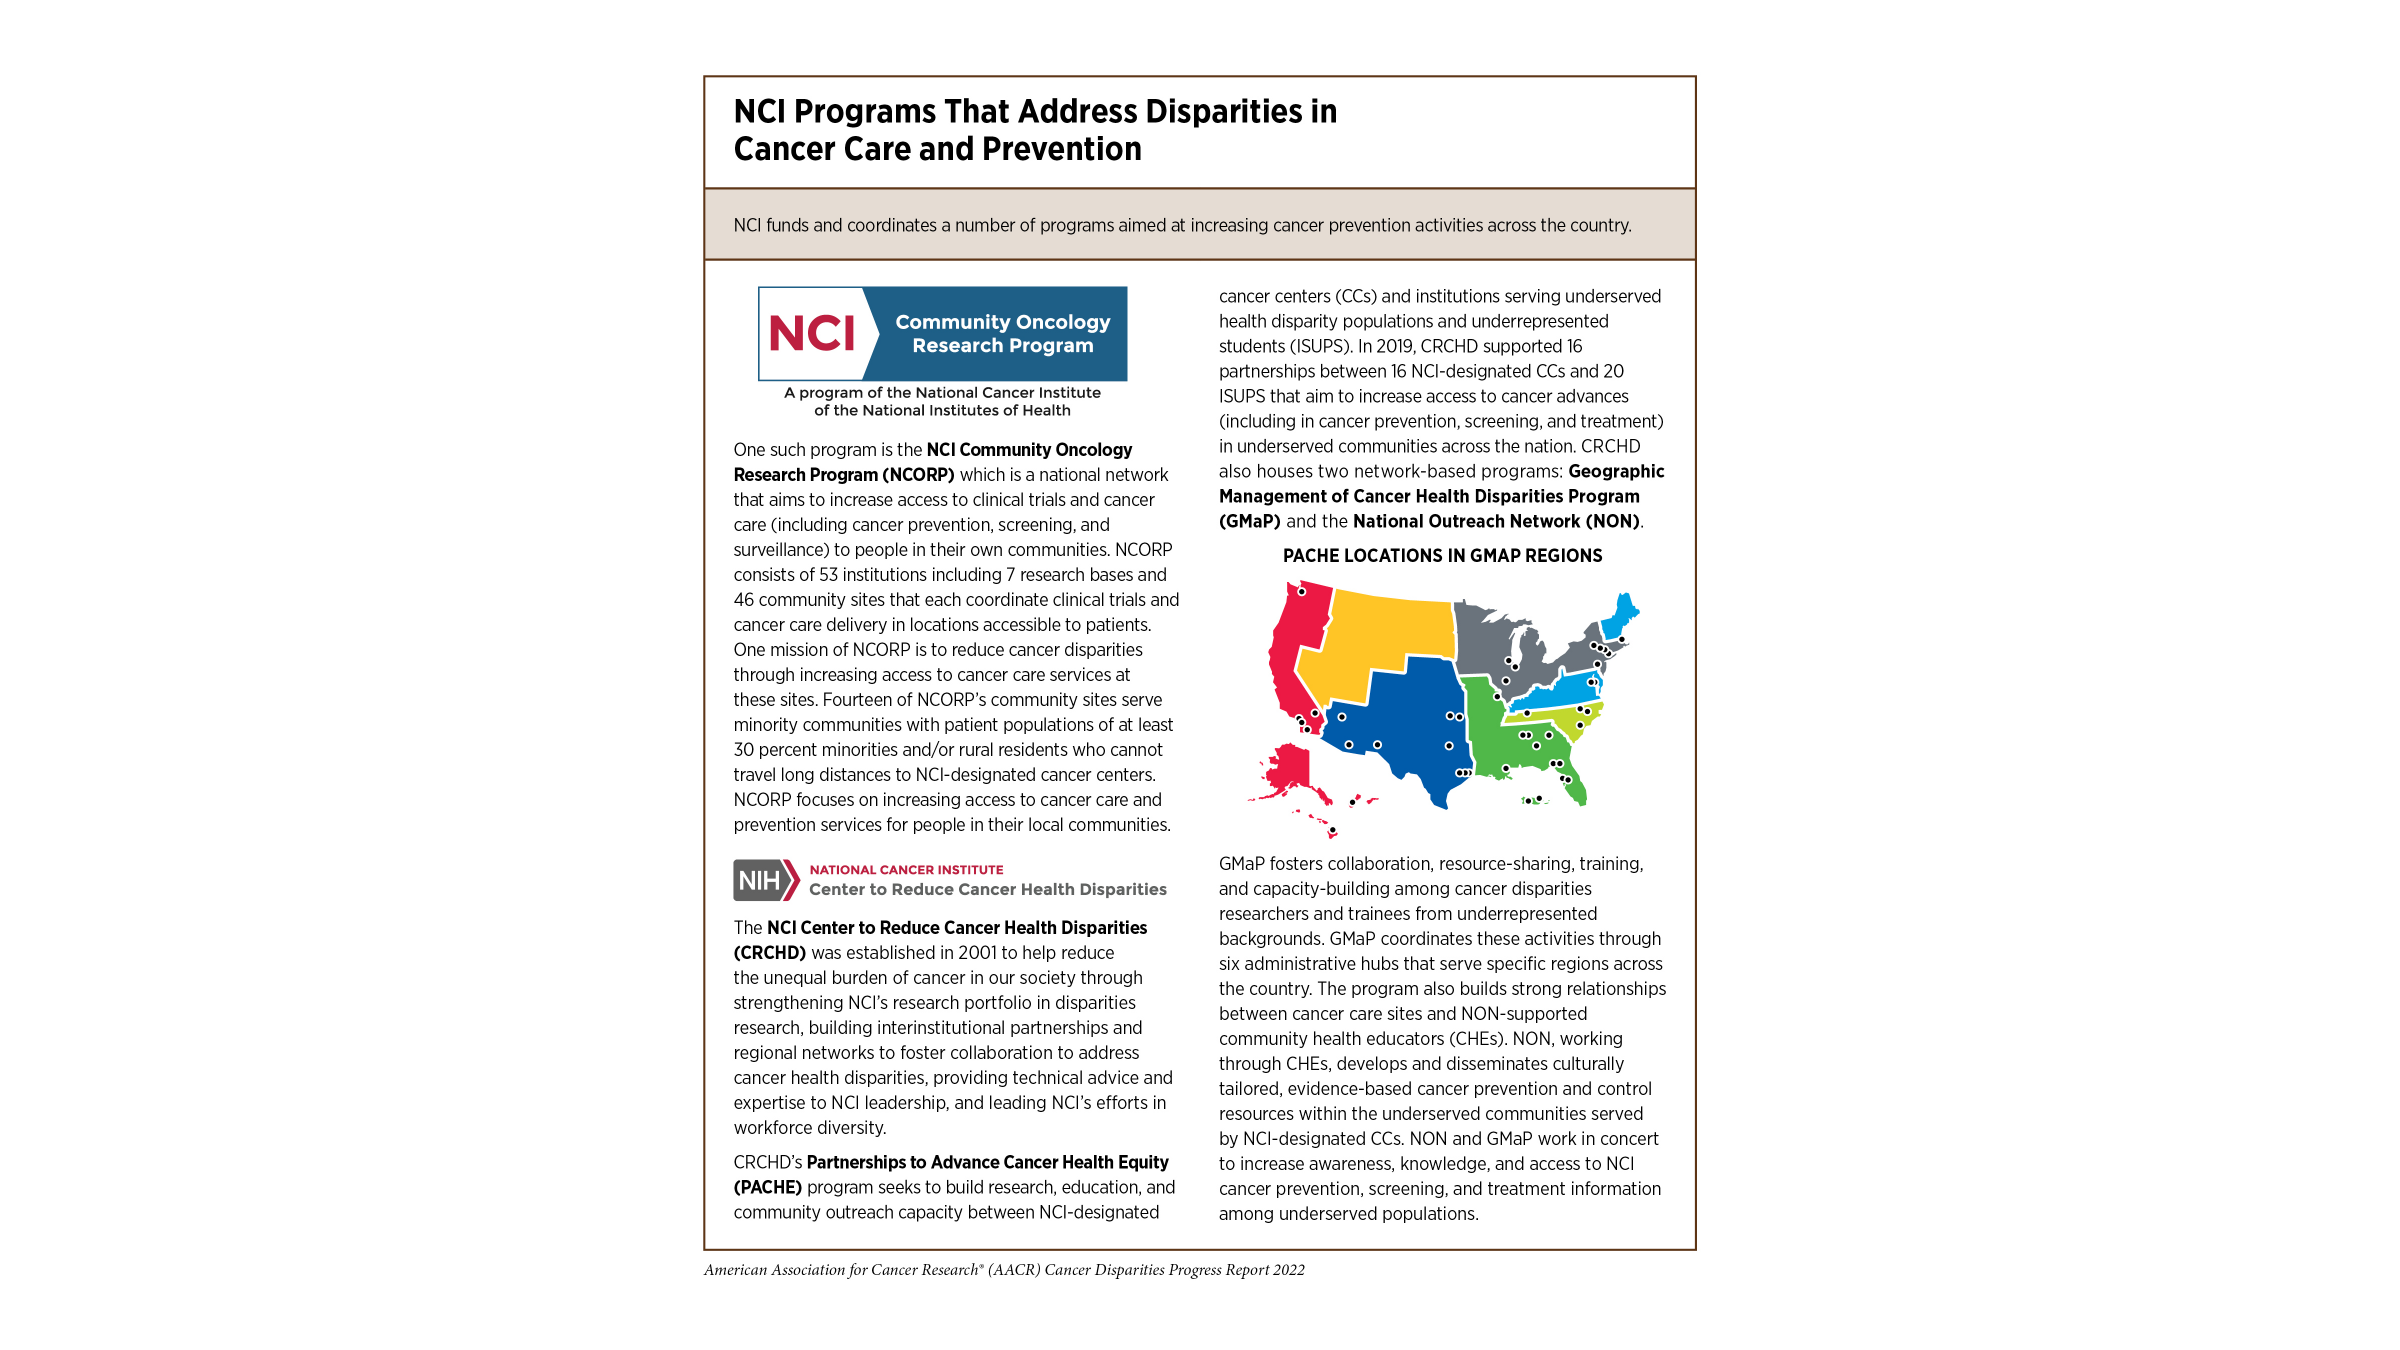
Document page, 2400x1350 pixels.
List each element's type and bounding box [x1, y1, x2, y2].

picture [684, 56, 1716, 1294]
